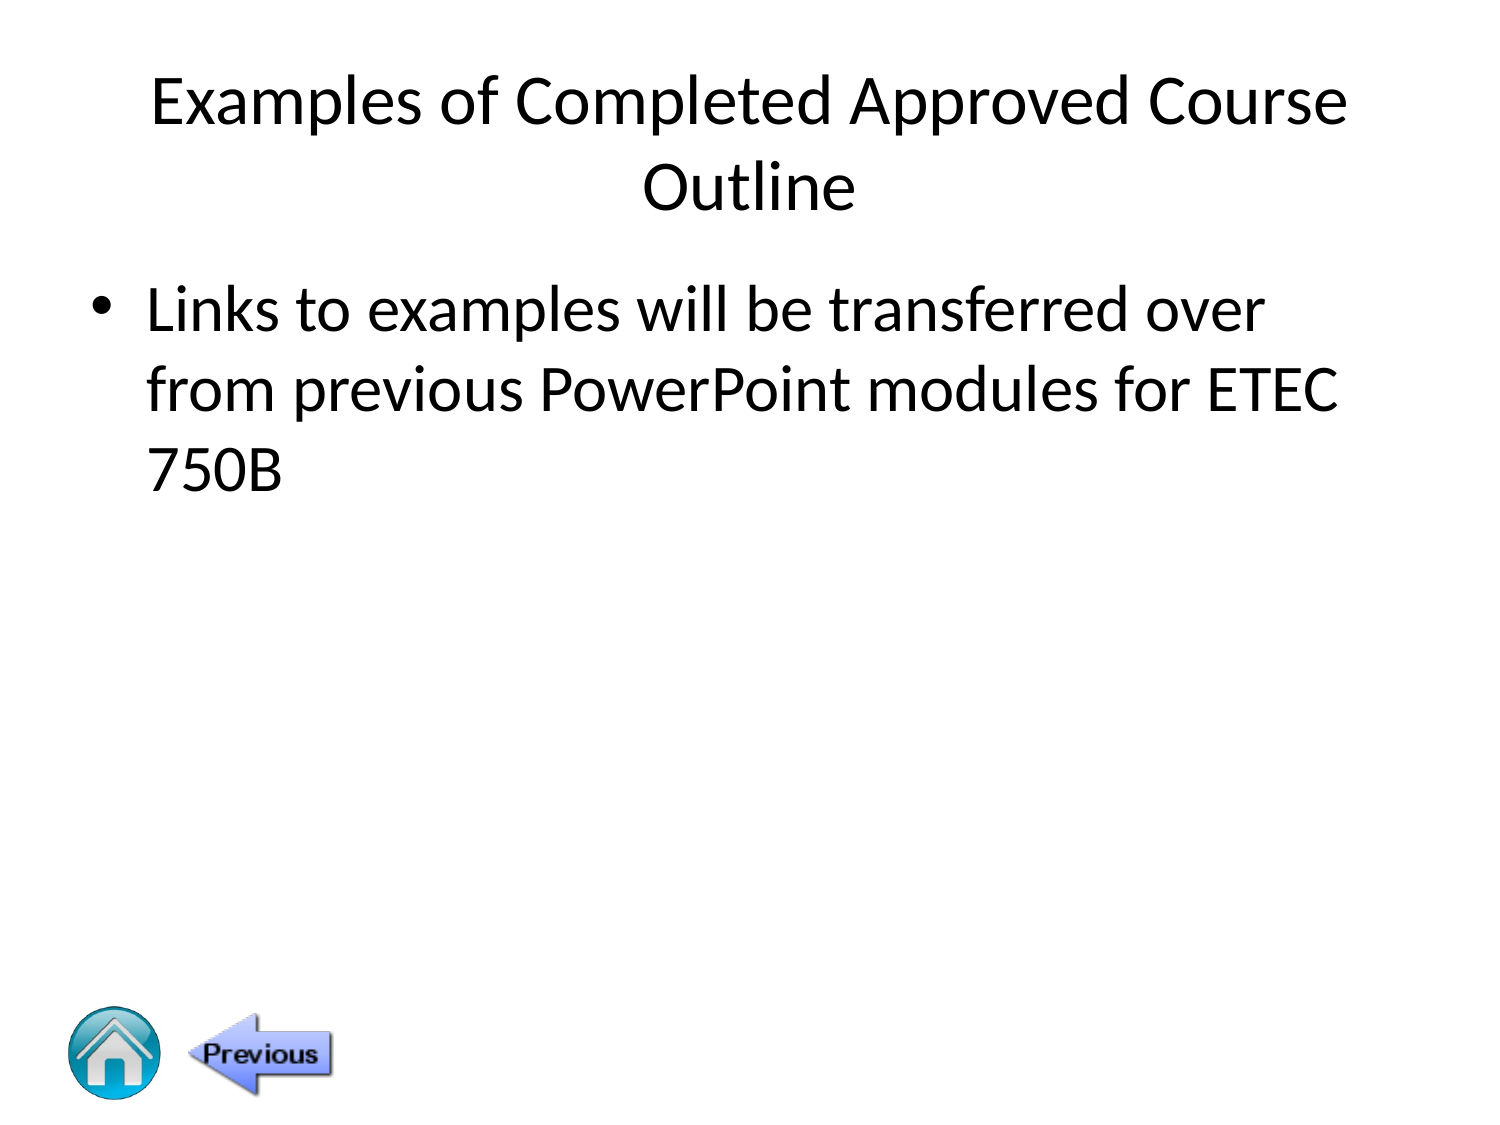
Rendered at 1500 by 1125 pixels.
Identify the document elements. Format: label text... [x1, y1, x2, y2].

picture [62, 999, 166, 1104]
list Links to examples will be transferred over from previous PowerPoint modules for ETEC 750B [75, 257, 1425, 1000]
picture [187, 1012, 338, 1102]
title Examples of Completed Approved Course Outline [75, 45, 1425, 233]
